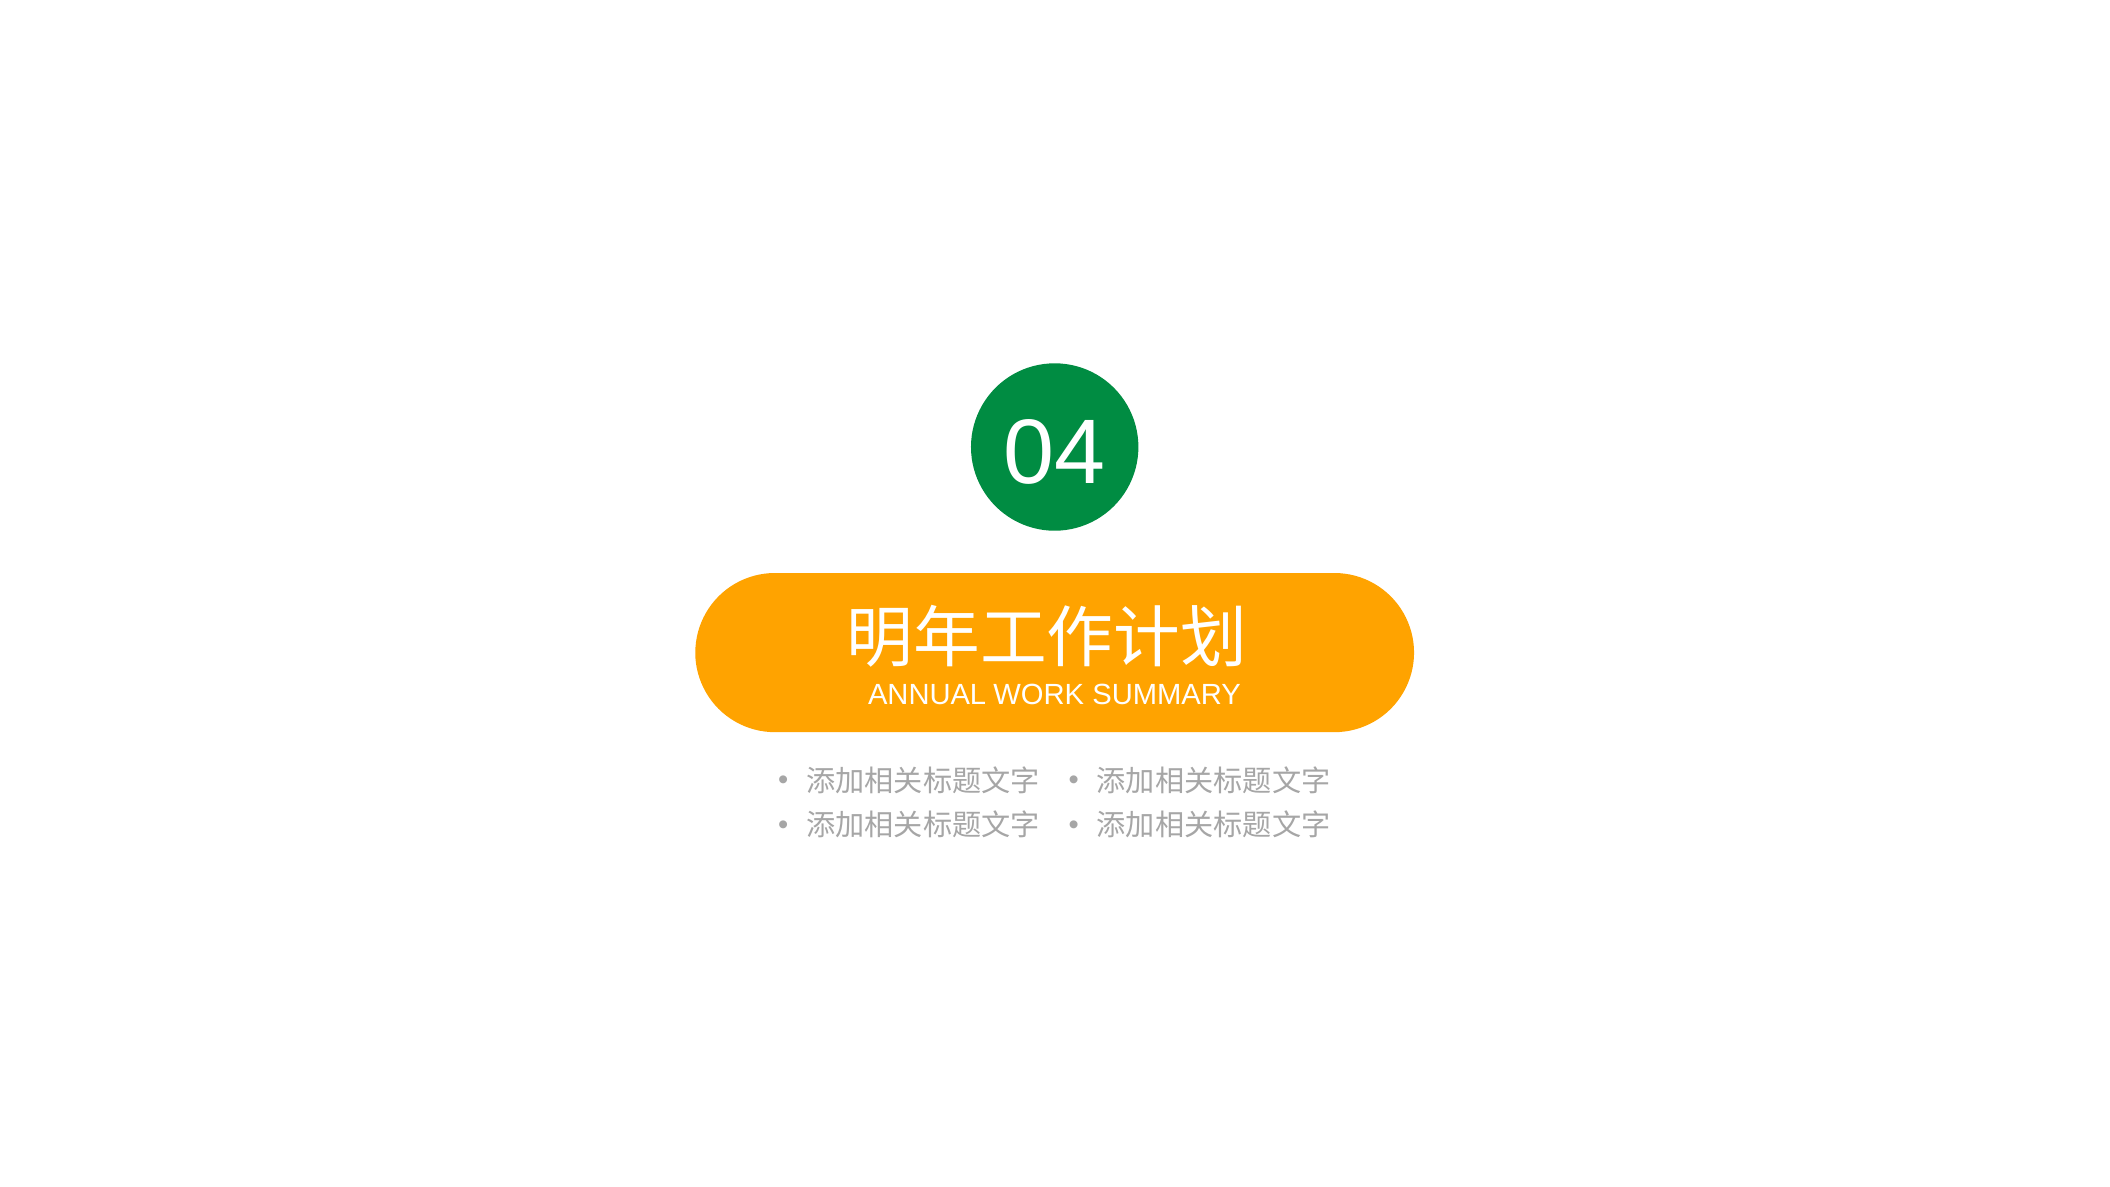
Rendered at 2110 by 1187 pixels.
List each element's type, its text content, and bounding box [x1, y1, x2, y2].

text_box 04 [969, 362, 1140, 532]
text_box [694, 571, 1416, 734]
text_box 添加相关标题文字 [777, 806, 1041, 842]
text_box 添加相关标题文字 [777, 762, 1041, 798]
text_box 添加相关标题文字 [1068, 806, 1331, 842]
text_box 添加相关标题文字 [1068, 762, 1331, 798]
